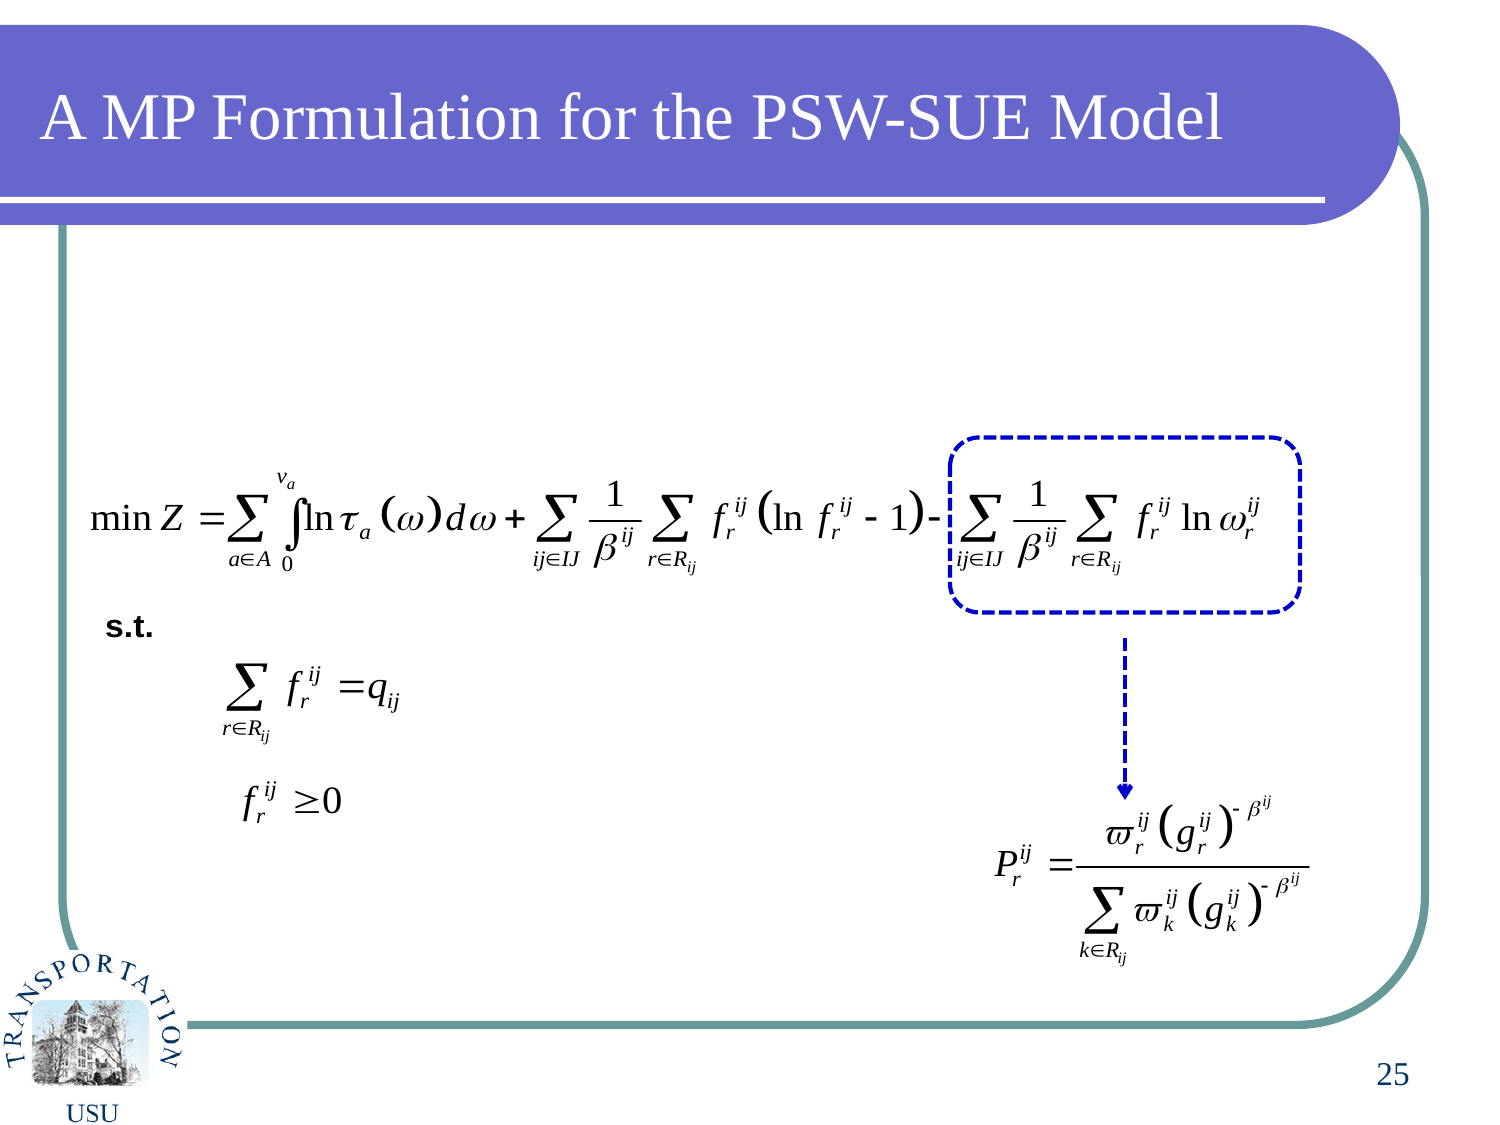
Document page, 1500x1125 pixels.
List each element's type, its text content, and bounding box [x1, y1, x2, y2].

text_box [987, 787, 1317, 976]
title A MP Formulation for the PSW-SUE Model [24, 37, 1310, 188]
slide_number 25 [1174, 1024, 1426, 1101]
picture [0, 950, 188, 1125]
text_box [62, 312, 1500, 877]
